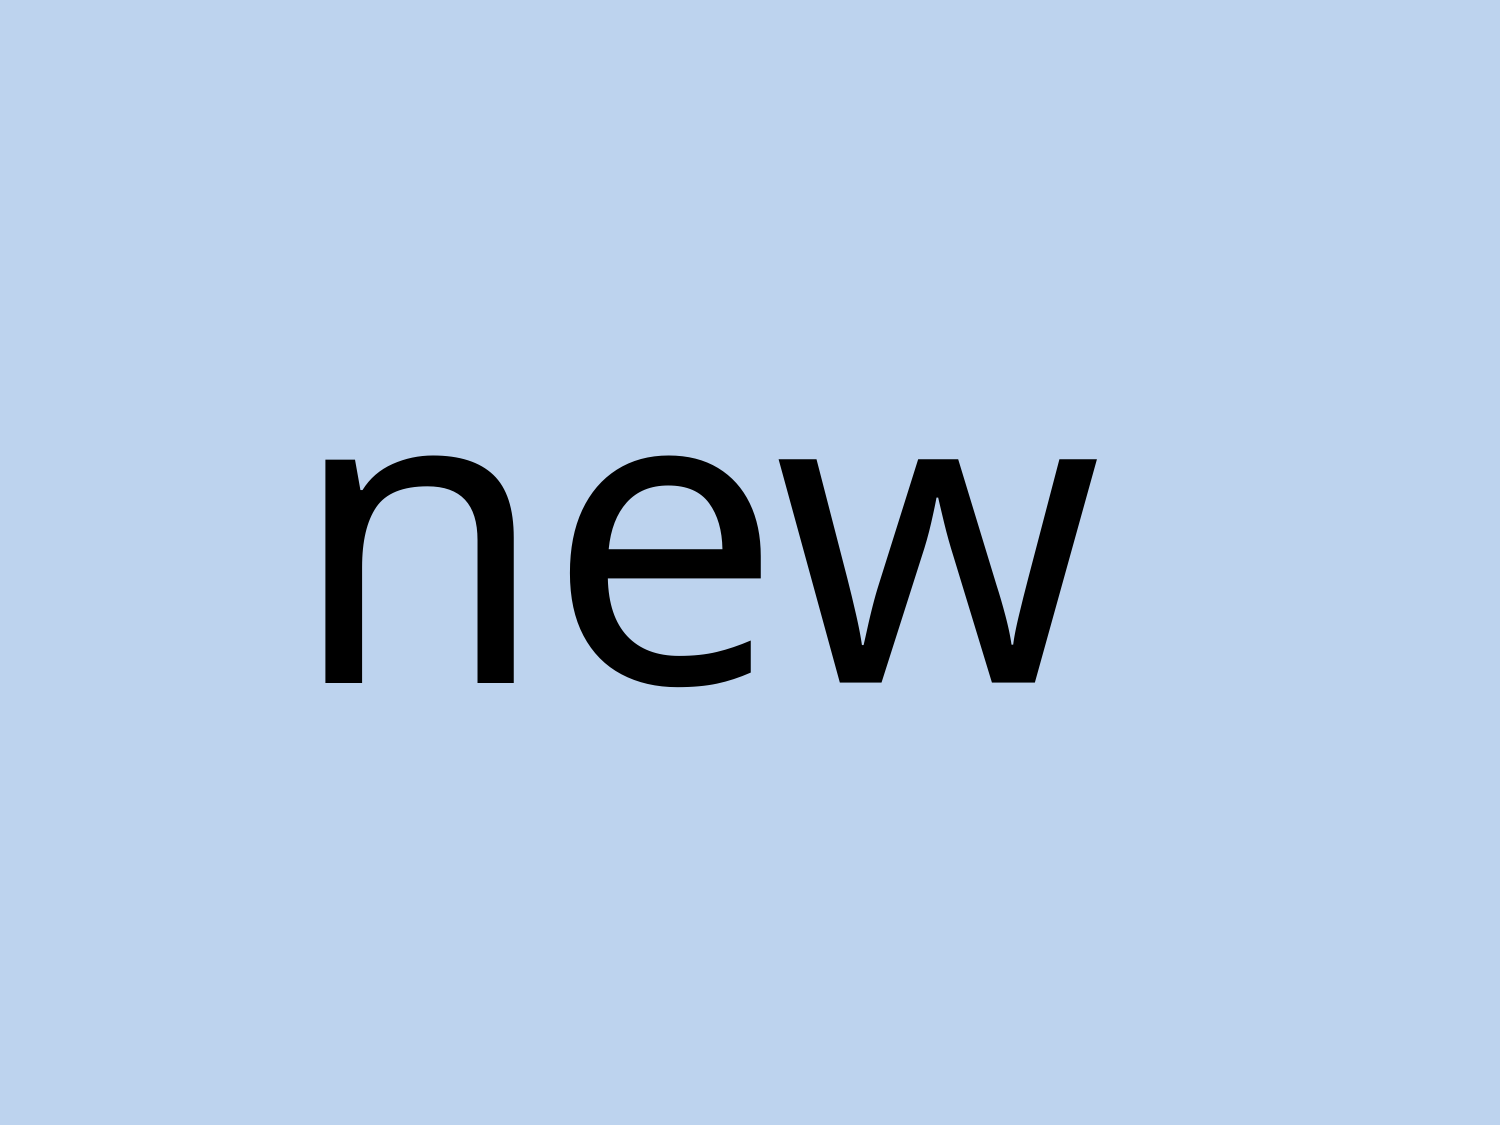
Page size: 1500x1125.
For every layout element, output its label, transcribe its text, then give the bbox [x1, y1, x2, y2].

text_box new [41, 259, 1459, 775]
